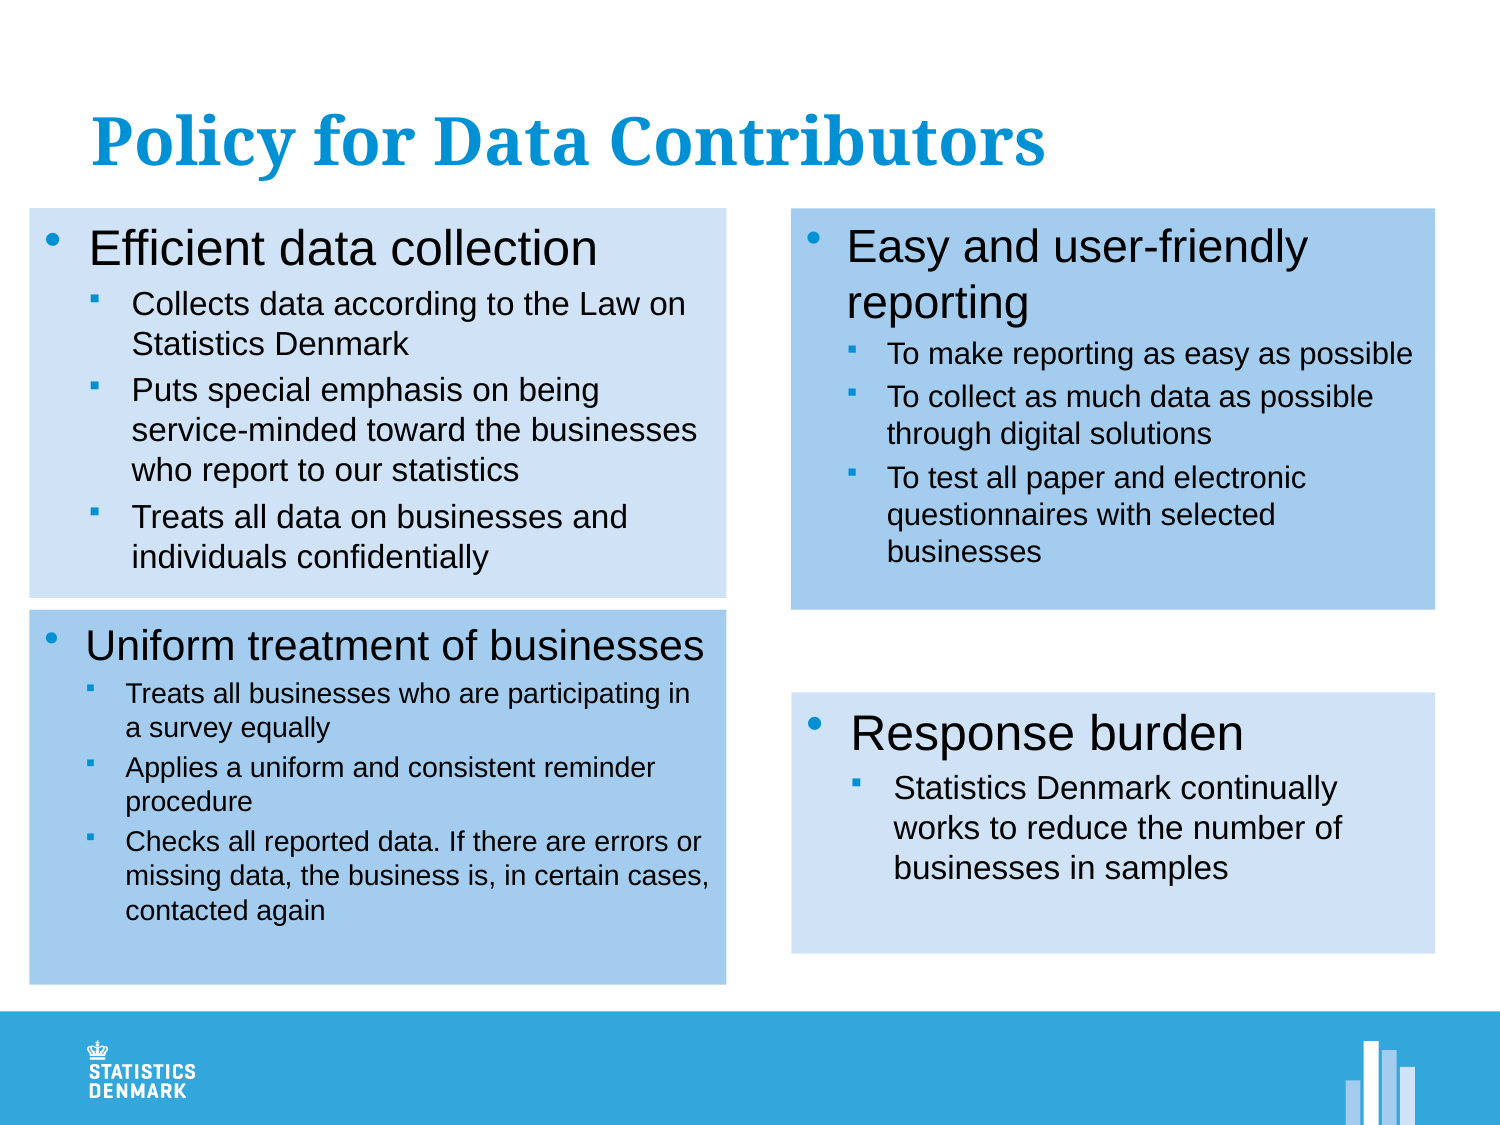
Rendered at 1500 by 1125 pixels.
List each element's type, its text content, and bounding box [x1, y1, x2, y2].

text_box Response burden Statistics Denmark continually works to reduce the number of businesses in samples [791, 692, 1436, 954]
list Efficient data collection Collects data according to the Law on Statistics Denmark Puts special emphasis on being service-minded toward the businesses who report to our statistics Treats all data on businesses and individuals confidentially [29, 208, 727, 598]
title Policy for Data Contributors [76, 45, 1424, 233]
text_box Uniform treatment of businesses Treats all businesses who are participating in a survey equally Applies a uniform and consistent reminder procedure Checks all reported data. If there are errors or missing data, the business is, in certain cases, contacted again [29, 609, 727, 985]
text_box Easy and user-friendly reporting To make reporting as easy as possible To collect as much data as possible through digital solutions To test all paper and electronic questionnaires with selected businesses [790, 208, 1436, 610]
picture [87, 1040, 195, 1098]
